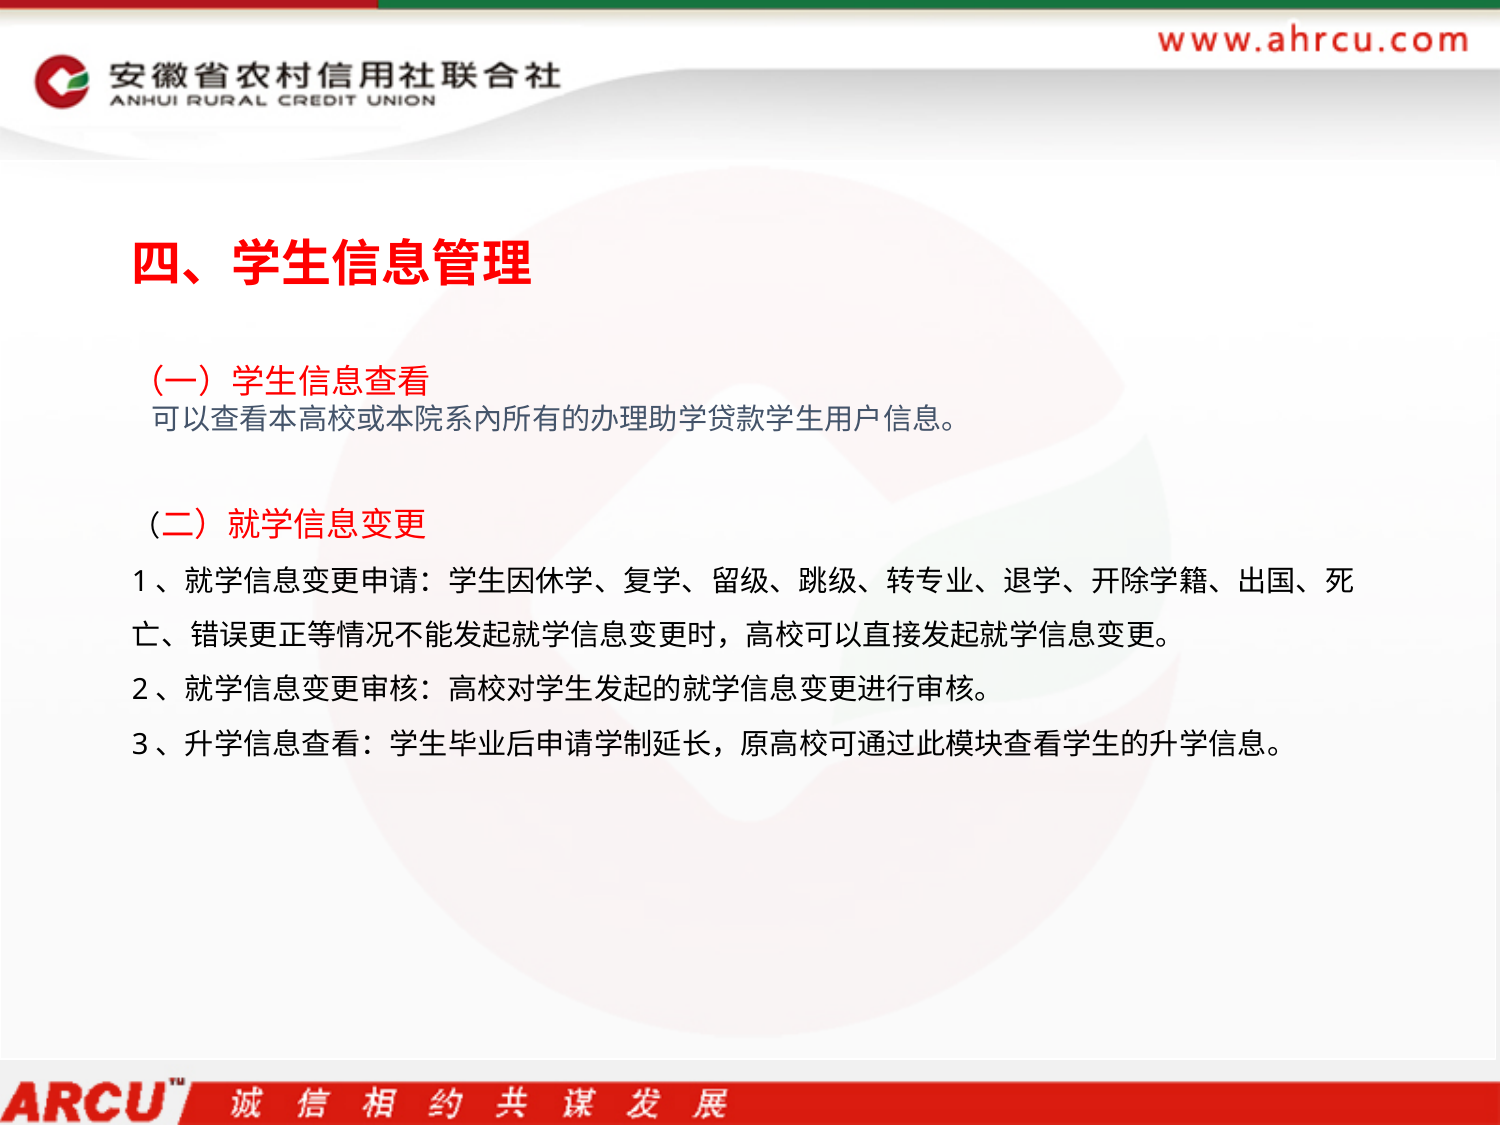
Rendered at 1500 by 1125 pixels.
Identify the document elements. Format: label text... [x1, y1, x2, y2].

text_box 四、学生信息管理 （一）学生信息查看 可以查看本高校或本院系內所有的办理助学贷款学生用户信息。 （二）就学信息变更 1、就学信息变更申请：学生因休学、复学、留级、跳级、转专业、退学、开除学籍、出国、死亡、错误更正等情况不能发起就学信息变更时，高校可以直接发起就学信息变更。 2、就学信息变更审核：高校对学生发起的就学信息变更进行审核。 3、升学信息查看：学生毕业后申请学制延长，原高校可通过此模块查看学生的升学信息。 [117, 230, 1395, 930]
picture [0, 0, 1500, 1125]
